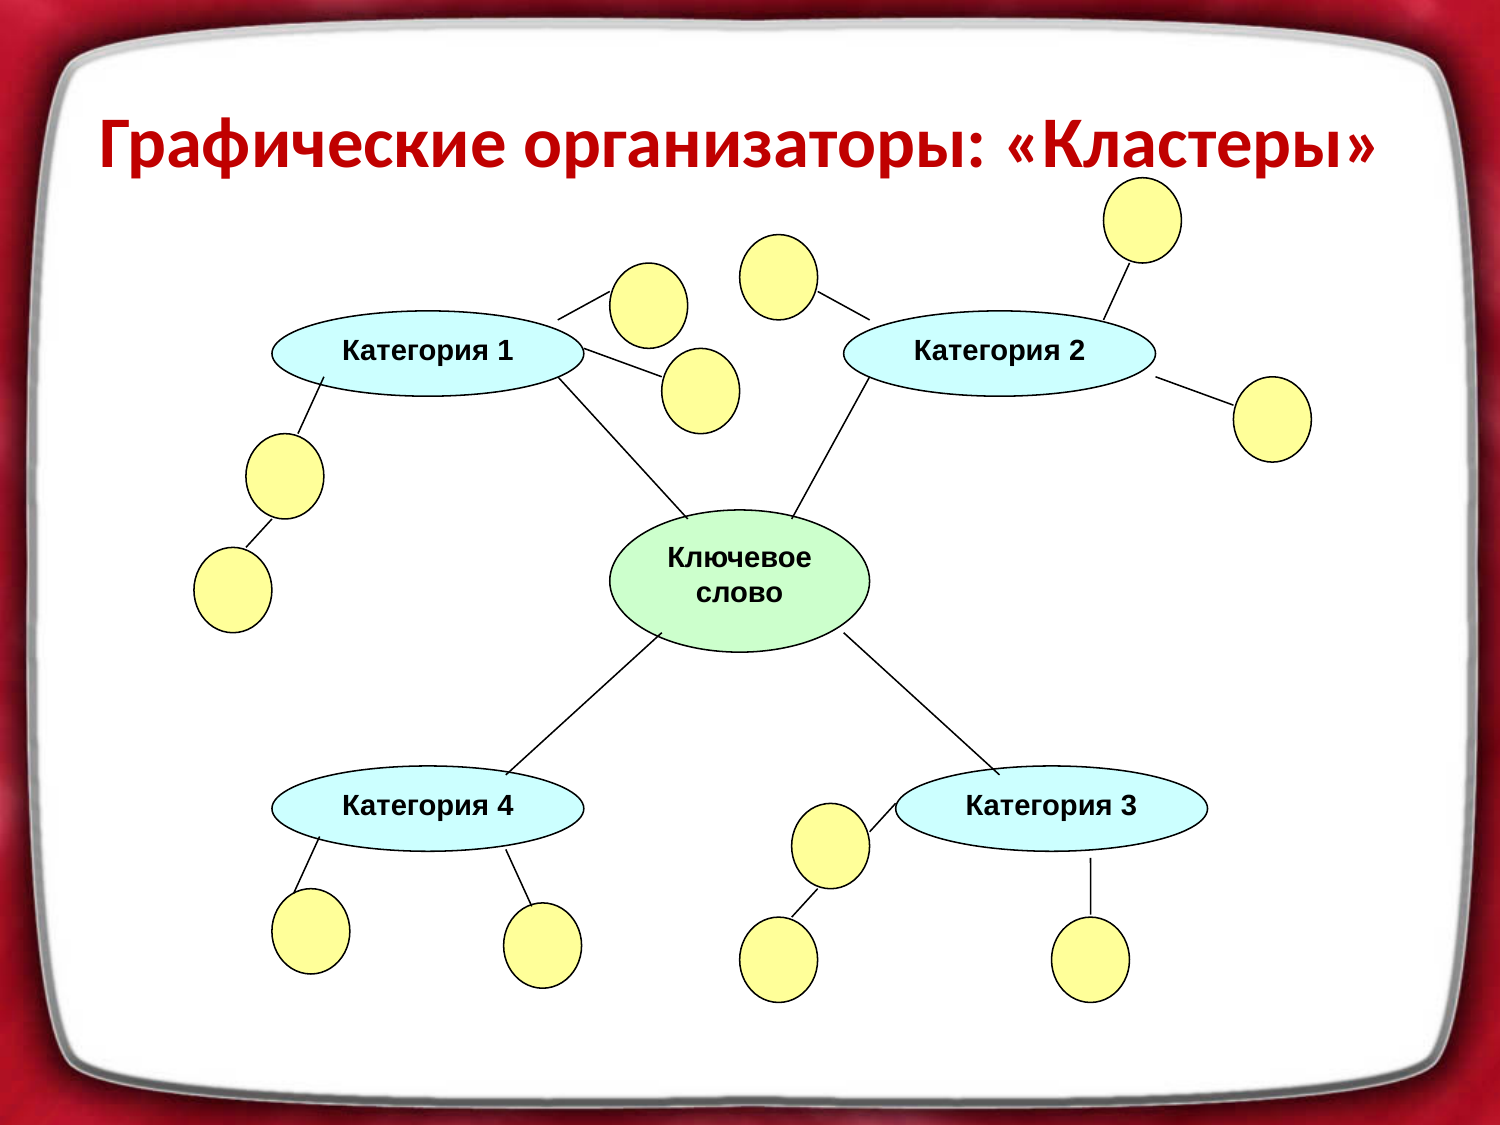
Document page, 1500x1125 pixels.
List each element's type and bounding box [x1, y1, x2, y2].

text_box [193, 177, 1312, 1003]
picture [0, 0, 1500, 1125]
